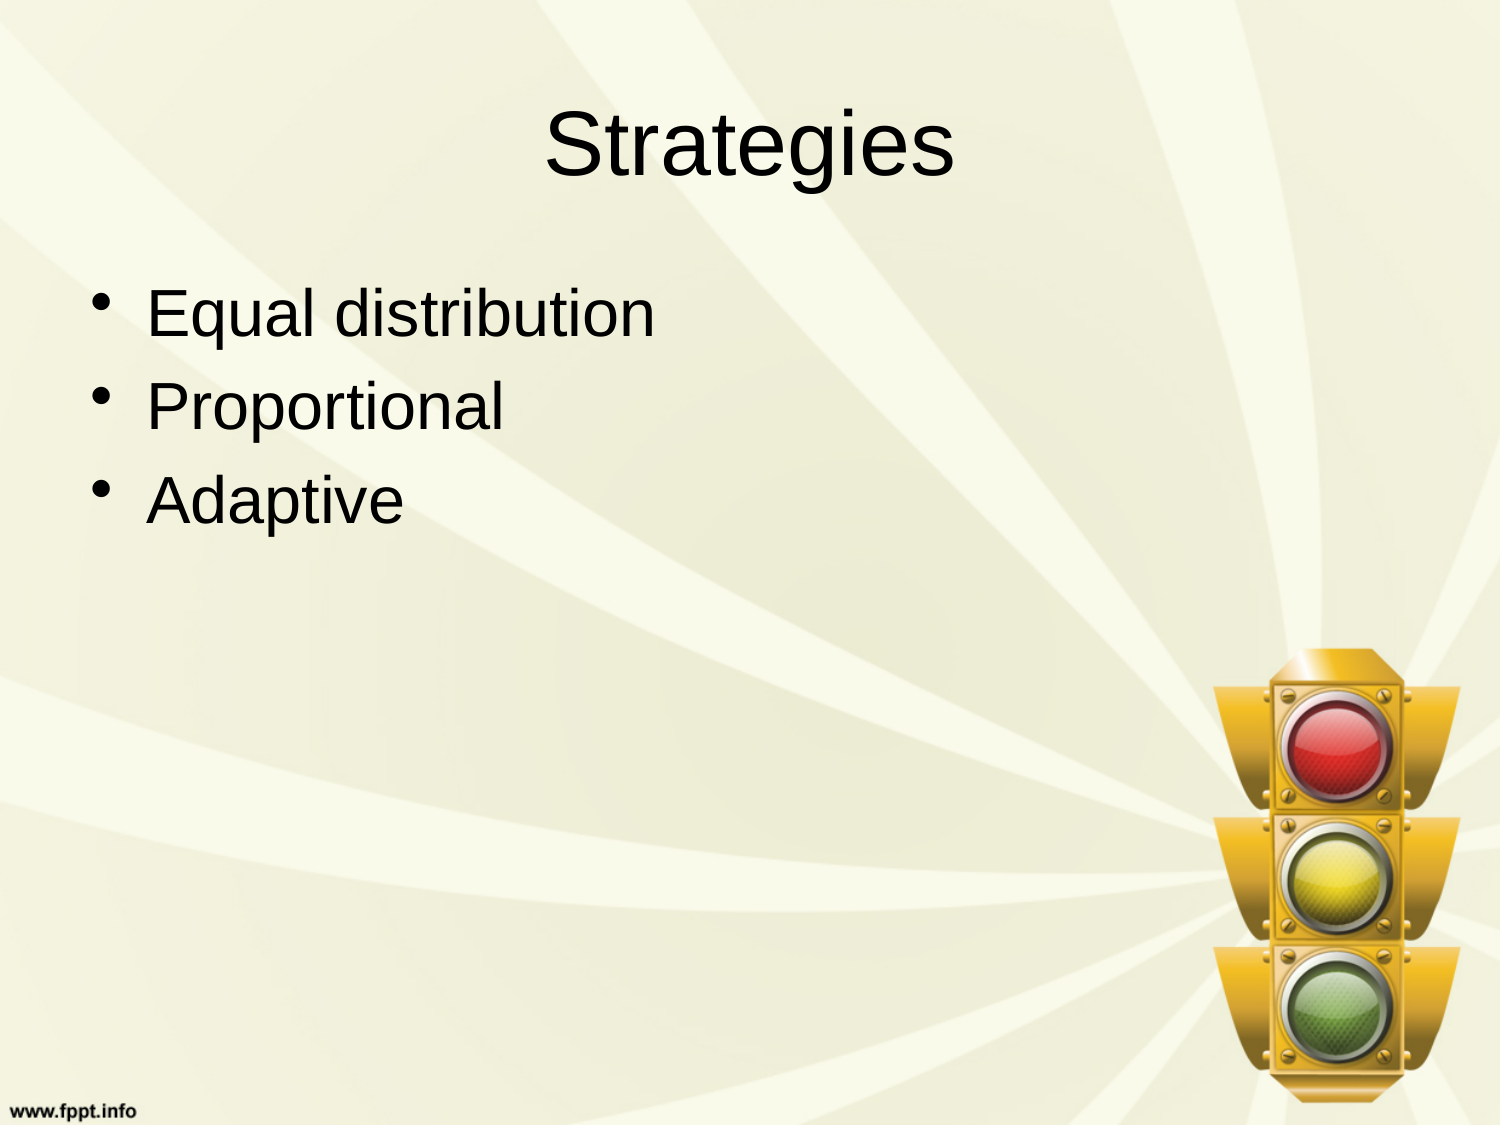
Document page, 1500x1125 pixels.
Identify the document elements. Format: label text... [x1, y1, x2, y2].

title Strategies [75, 45, 1425, 233]
picture [0, 0, 1500, 1125]
list Equal distribution Proportional Adaptive [75, 262, 1425, 1005]
